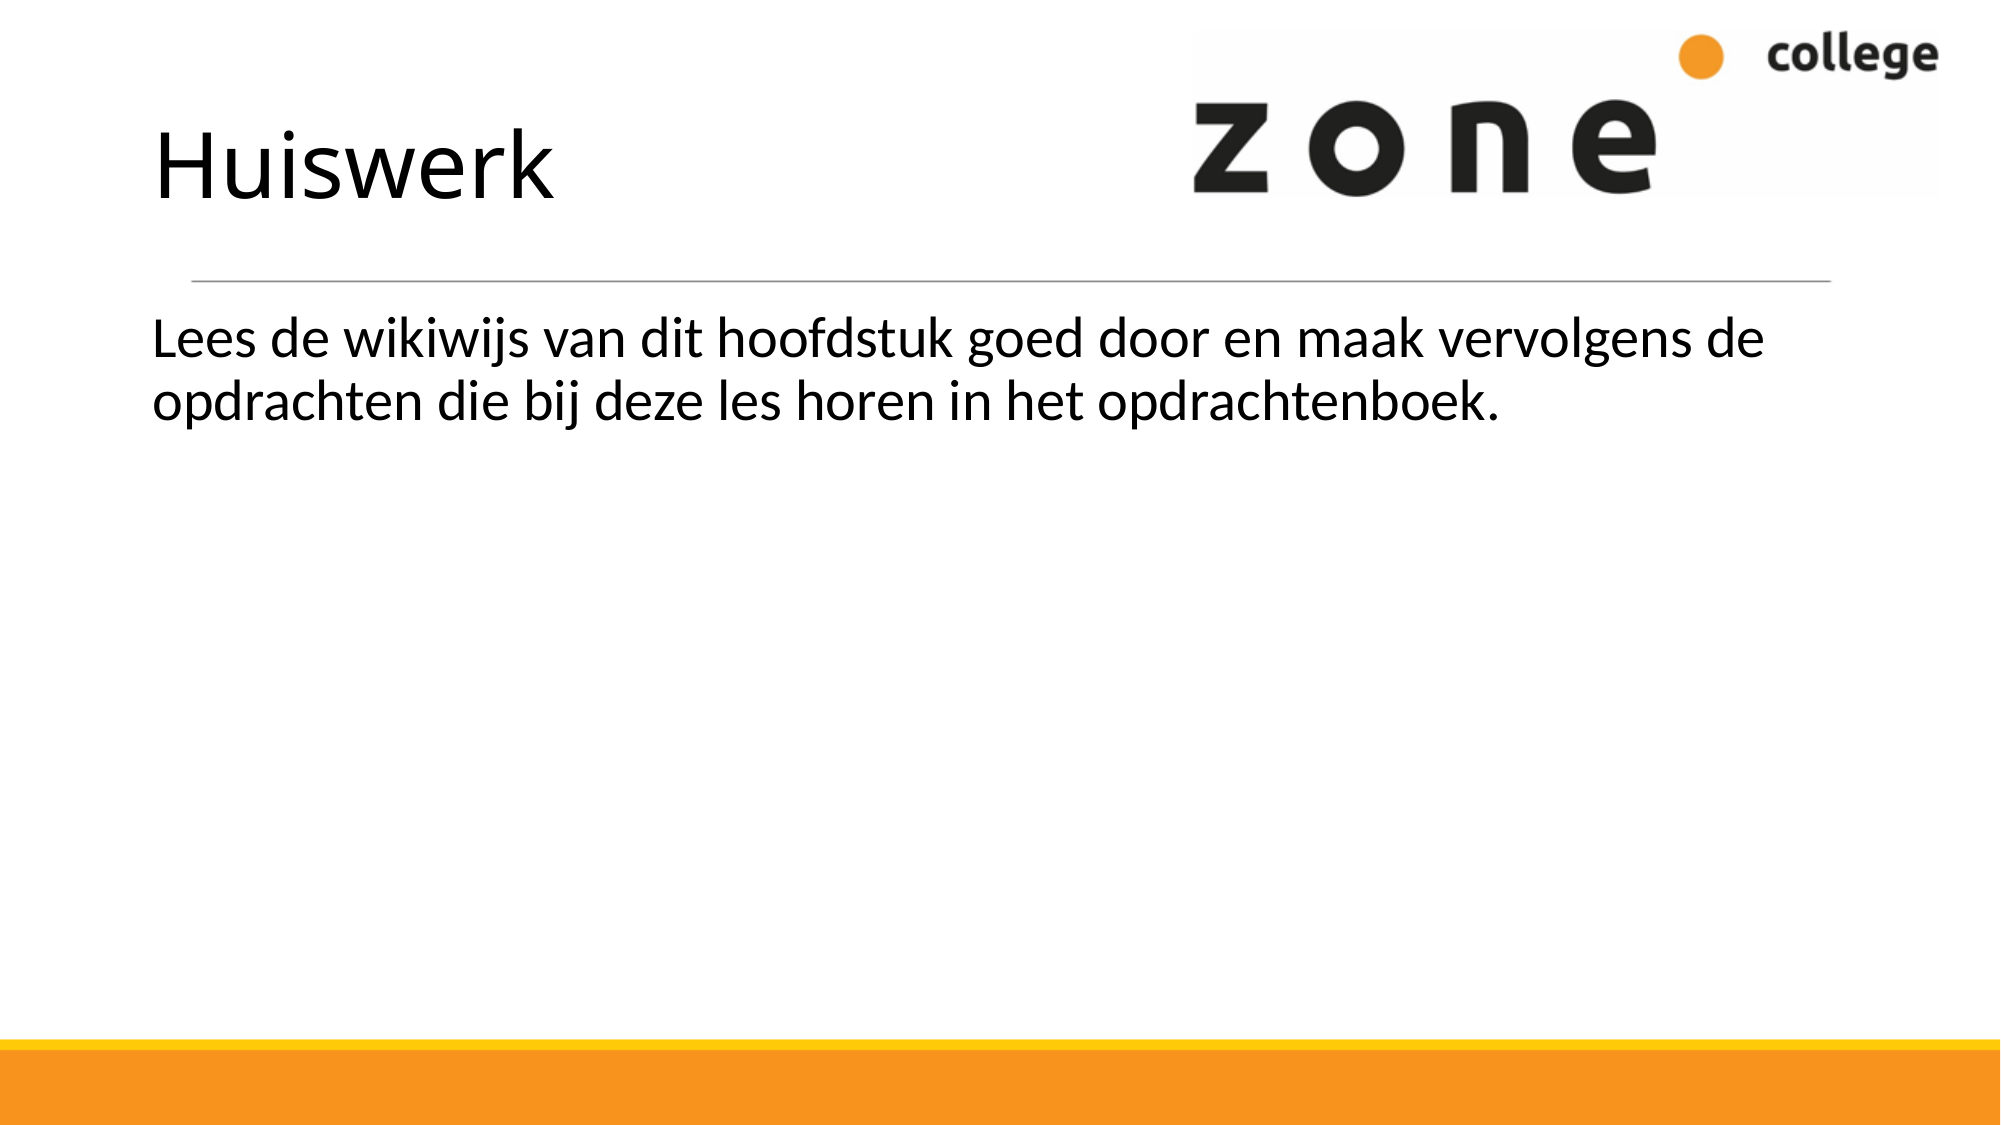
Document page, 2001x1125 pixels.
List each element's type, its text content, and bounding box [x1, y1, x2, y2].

picture [0, 0, 2001, 1125]
title Huiswerk [137, 59, 1863, 278]
list Lees de wikiwijs van dit hoofdstuk goed door en maak vervolgens de opdrachten die bij deze les horen in het opdrachtenboek. [137, 299, 1863, 1014]
